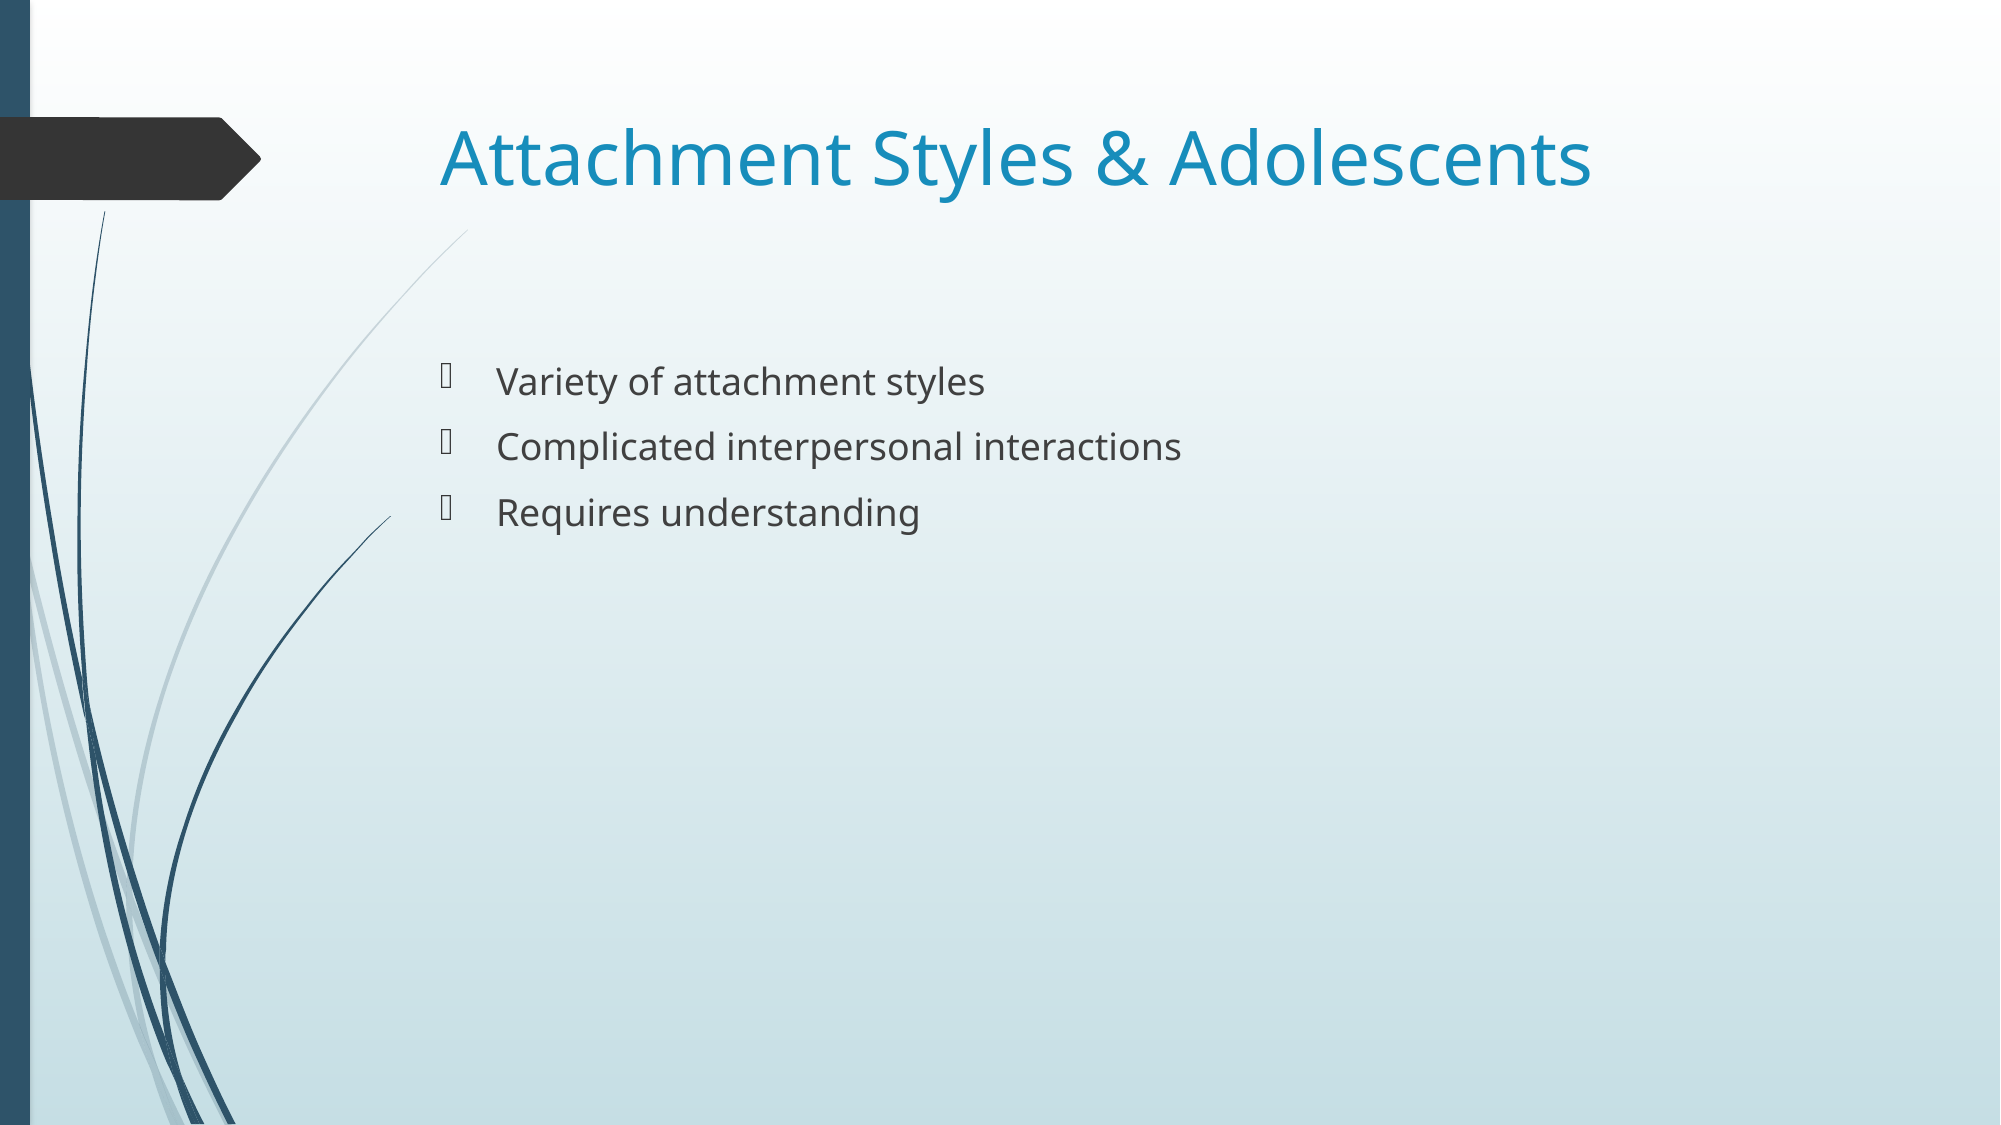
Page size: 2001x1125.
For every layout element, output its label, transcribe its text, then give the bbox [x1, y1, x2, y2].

title Attachment Styles & Adolescents [425, 102, 1888, 313]
list Variety of attachment styles Complicated interpersonal interactions Requires understanding [424, 350, 1888, 970]
